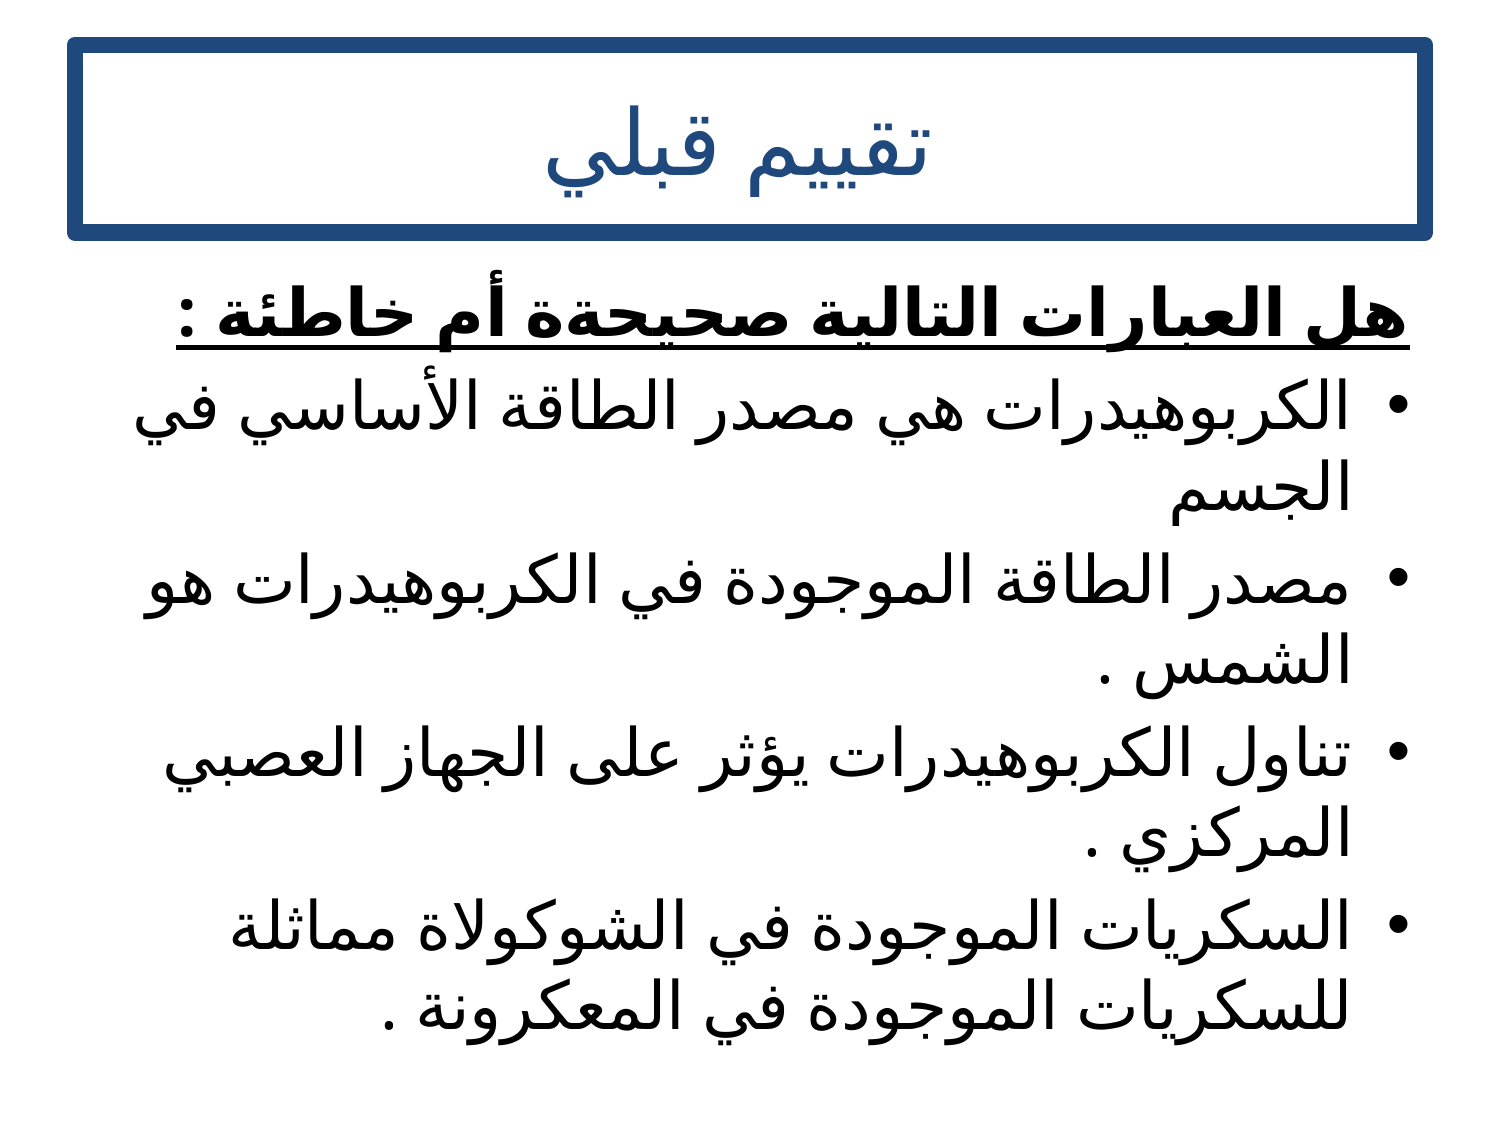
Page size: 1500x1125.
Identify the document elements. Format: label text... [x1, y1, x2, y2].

list هل العبارات التالية صحيحةة أم خاطئة : الكربوهيدرات هي مصدر الطاقة الأساسي في الجسم مصدر الطاقة الموجودة في الكربوهيدرات هو الشمس . تناول الكربوهيدرات يؤثر على الجهاز العصبي المركزي . السكريات الموجودة في الشوكولاة مماثلة للسكريات الموجودة في المعكرونة . [75, 262, 1425, 1005]
title تقييم قبلي [75, 45, 1425, 233]
